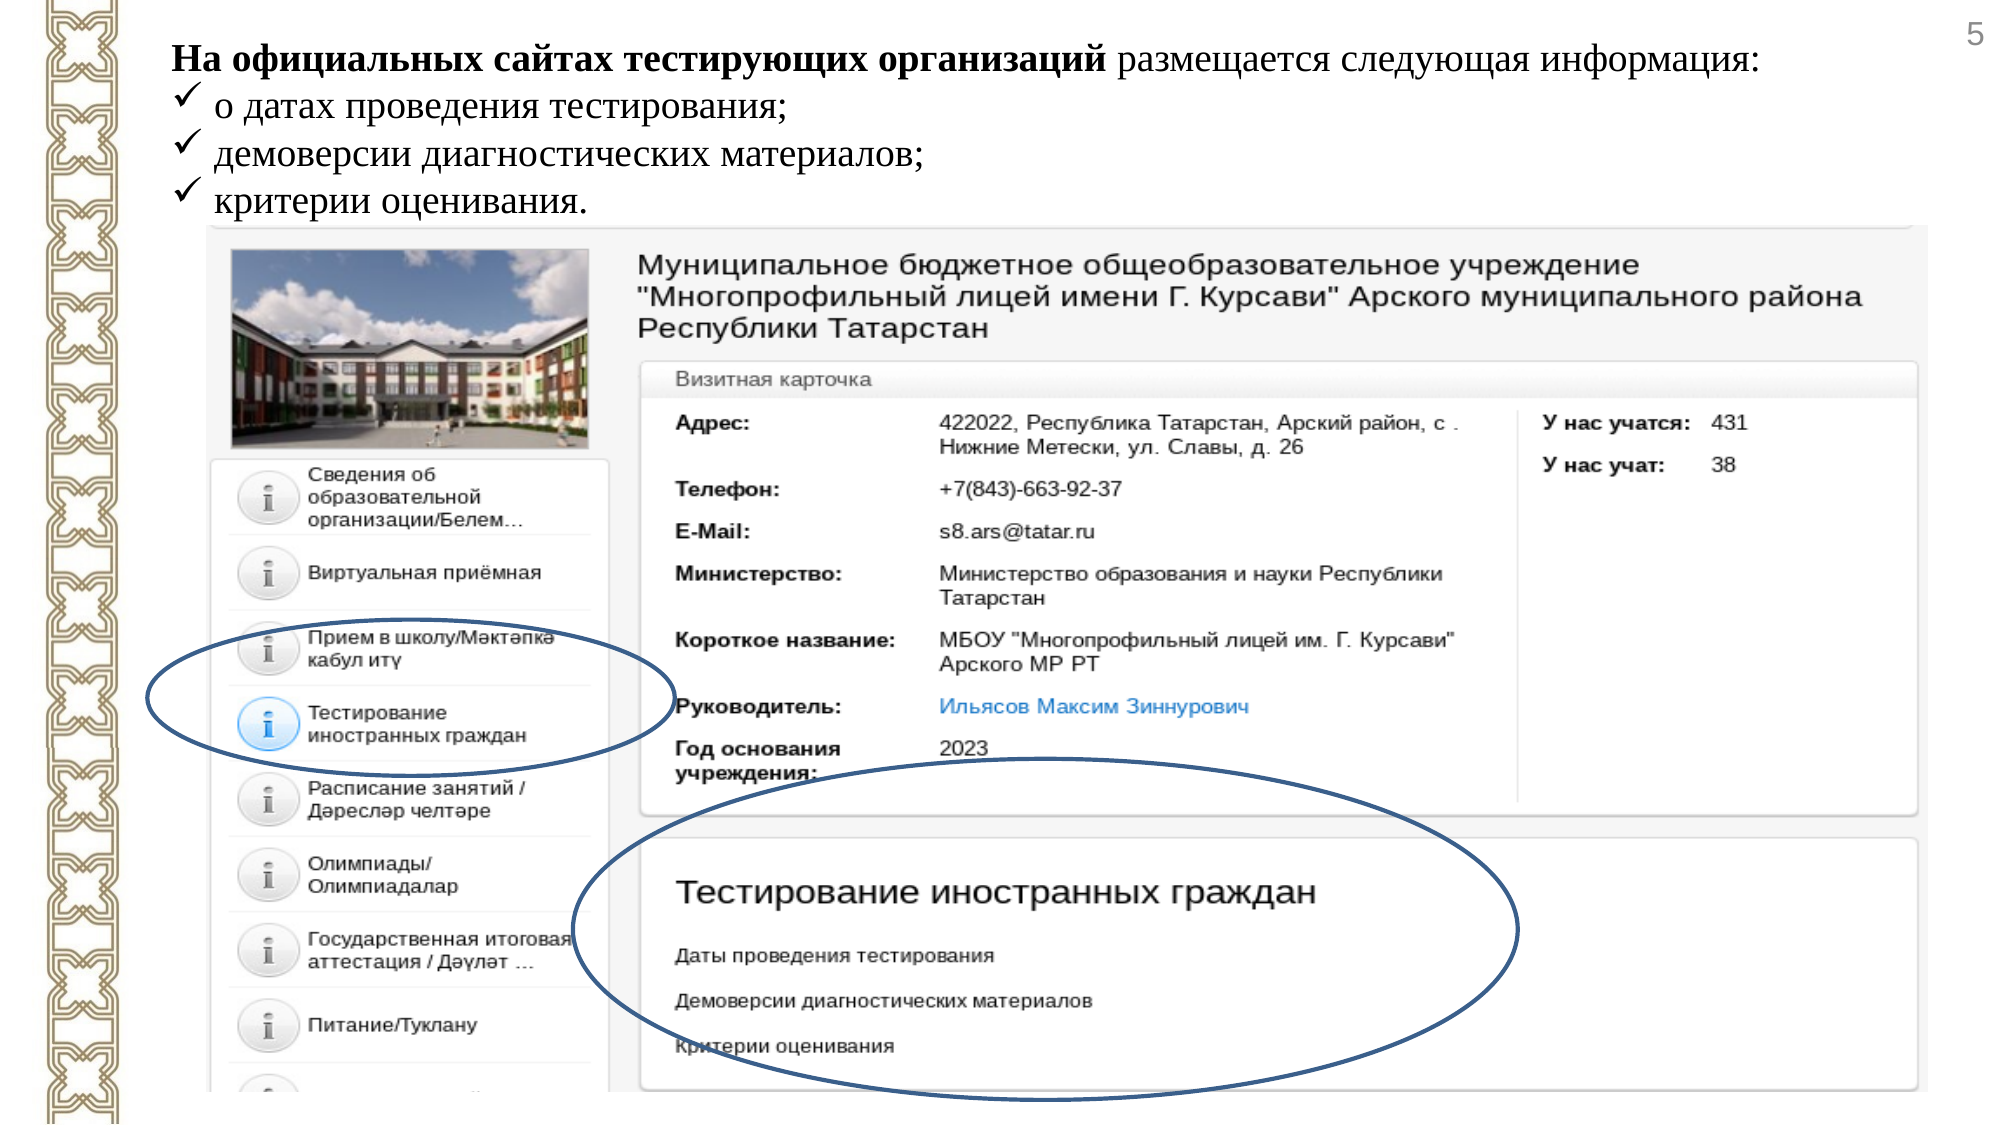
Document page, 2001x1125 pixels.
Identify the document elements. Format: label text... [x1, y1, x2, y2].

text_box На официальных сайтах тестирующих организаций размещается следующая информация: о датах проведения тестирования; демоверсии диагностических материалов; критерии оценивания. [156, 23, 1950, 229]
picture [0, 0, 2001, 1125]
slide_number 5 [1533, 2, 2000, 63]
text_box [145, 648, 200, 747]
